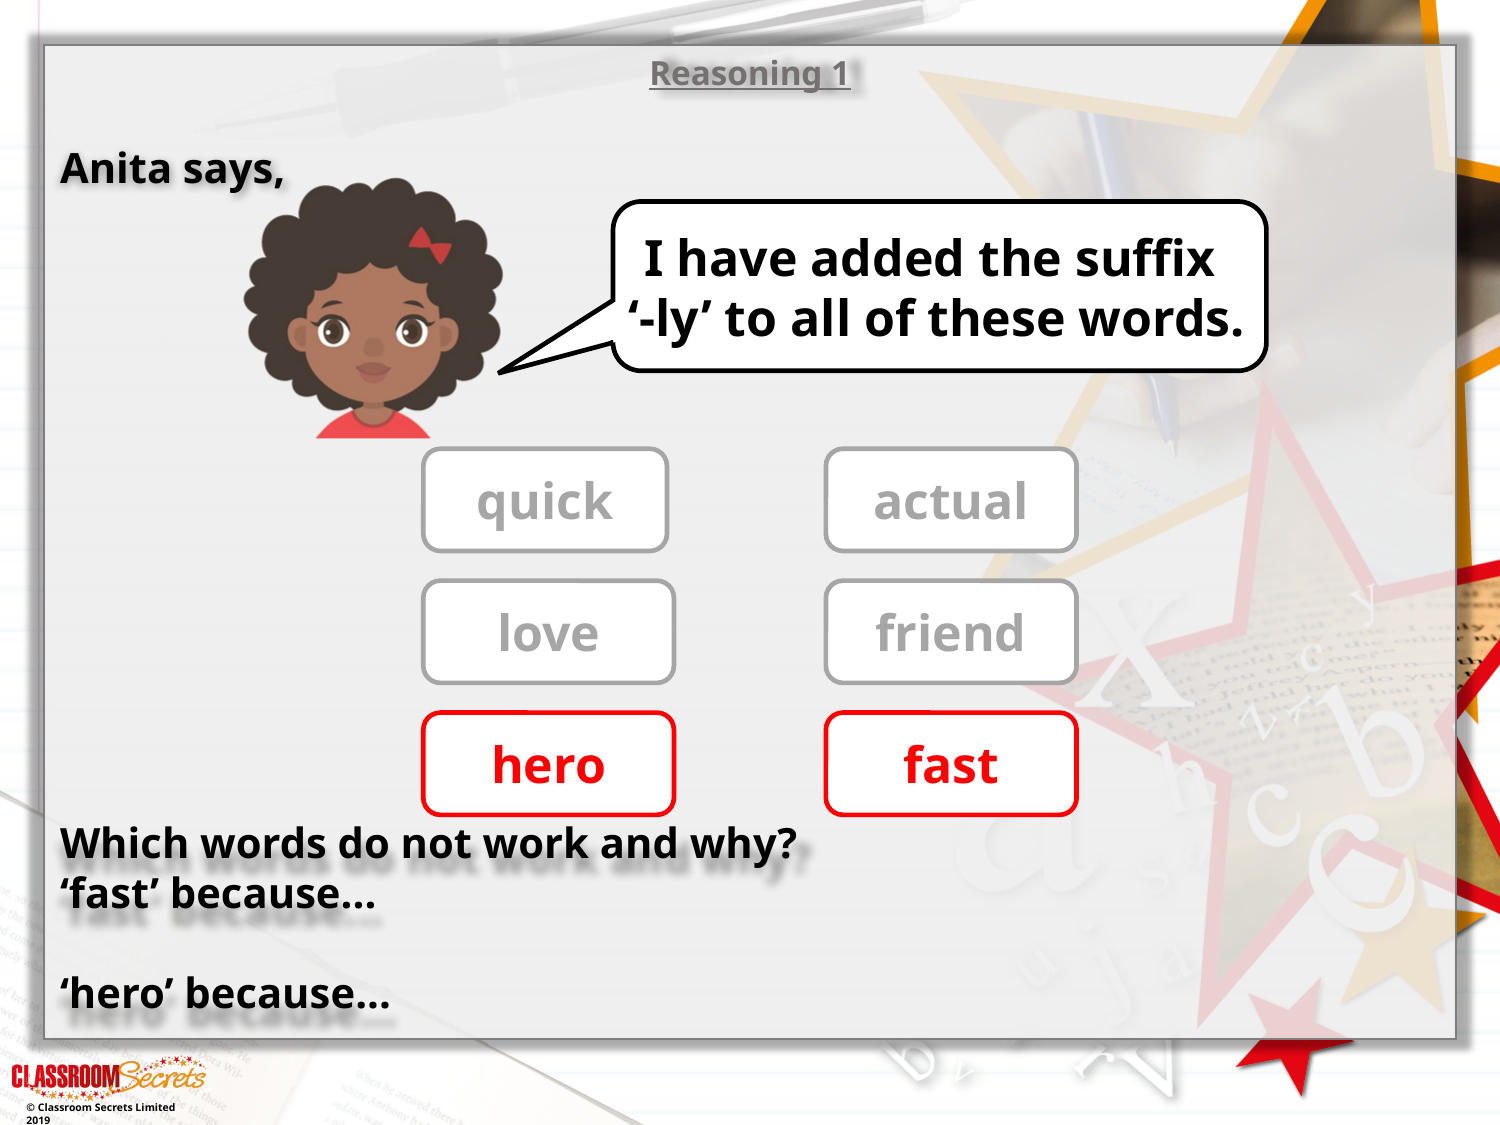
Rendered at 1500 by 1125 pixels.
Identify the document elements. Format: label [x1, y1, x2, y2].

text_box [11, 1055, 217, 1122]
text_box [423, 448, 1077, 815]
picture [0, 0, 1500, 1125]
